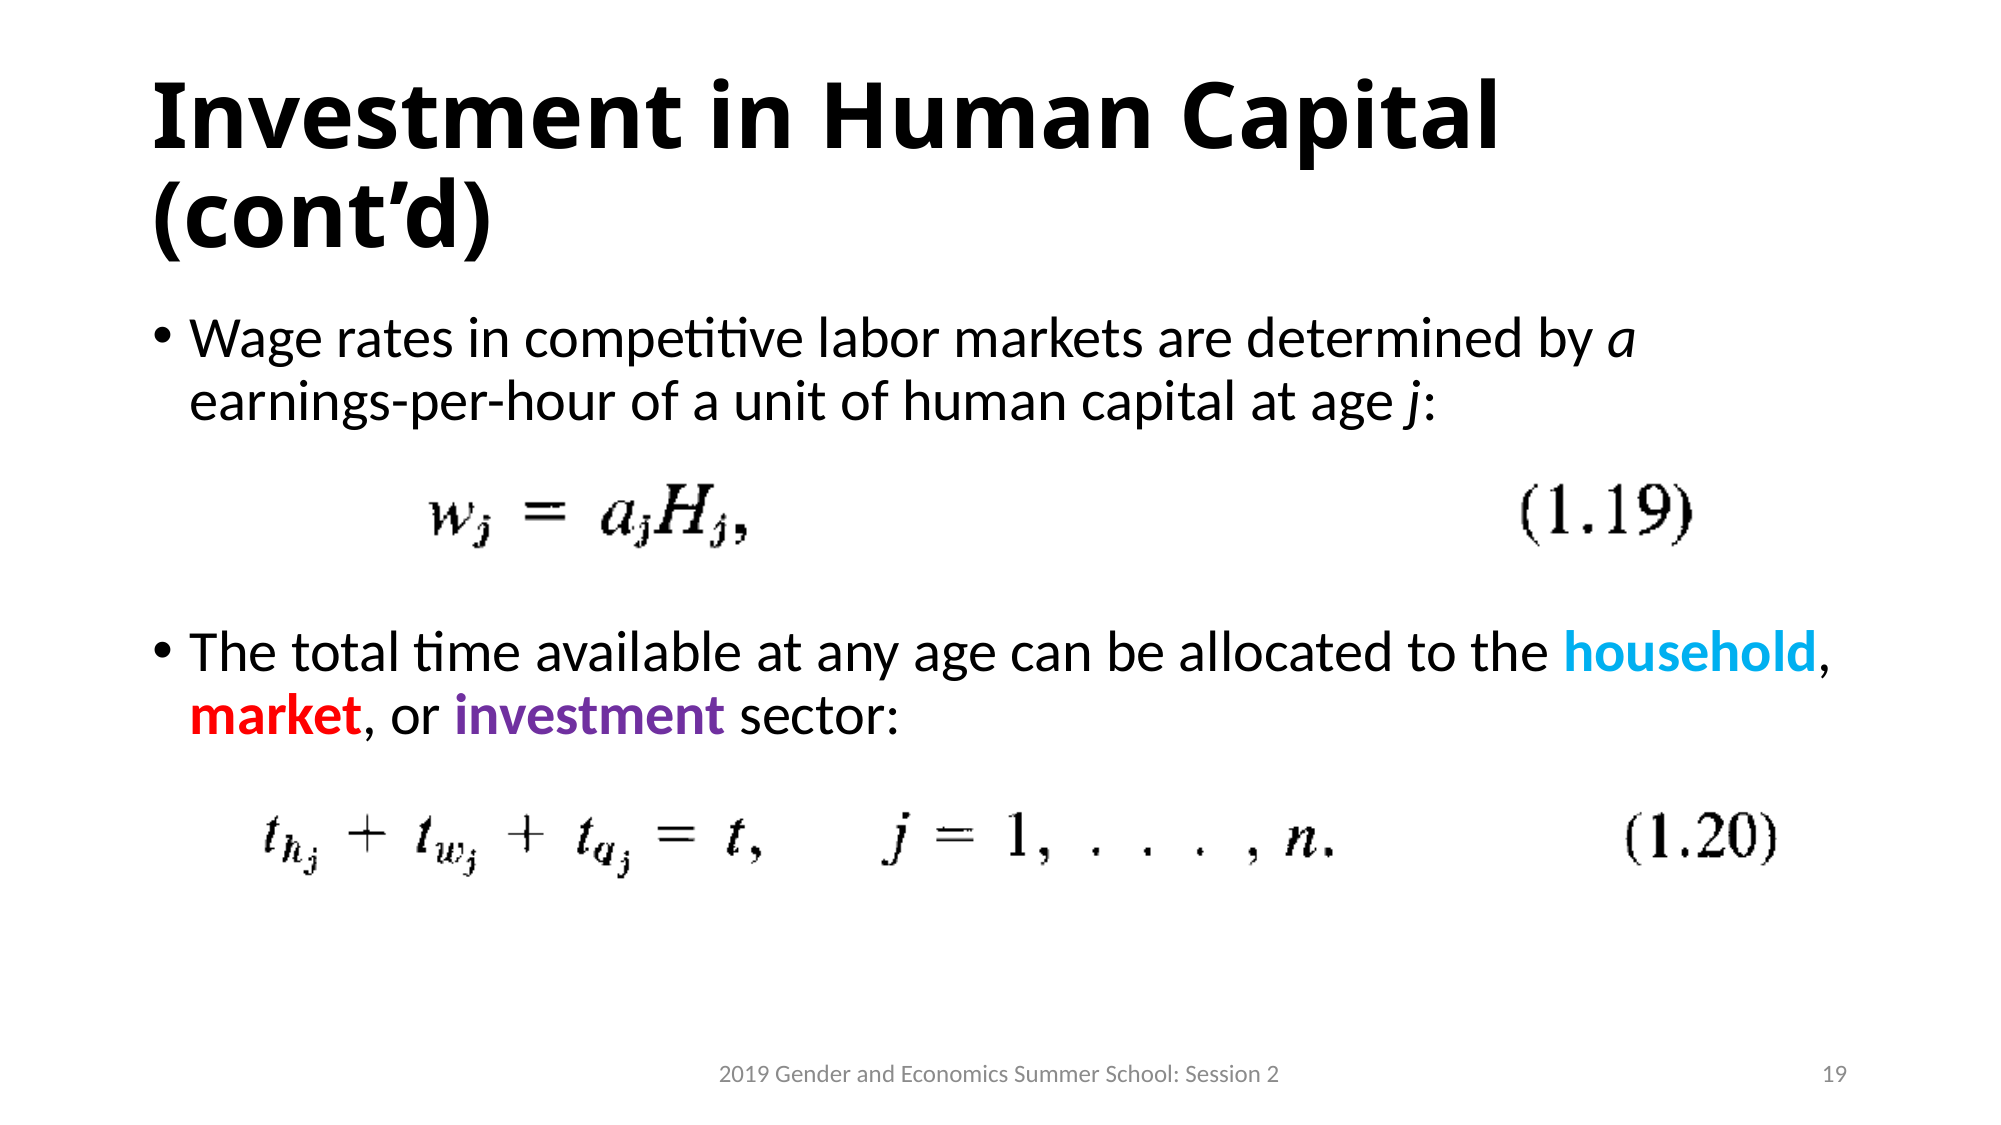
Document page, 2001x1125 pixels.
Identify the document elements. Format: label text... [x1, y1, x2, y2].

slide_number 19 [1412, 1042, 1863, 1103]
picture [413, 457, 1705, 563]
list Wage rates in competitive labor markets are determined by a earnings-per-hour of a unit of human capital at age j: The total time available at any age can be allocated to the household, market, or investment sector: [137, 299, 1863, 1014]
footer 2019 Gender and Economics Summer School: Session 2 [662, 1042, 1338, 1103]
title Investment in Human Capital (cont’d) [137, 59, 1863, 278]
picture [246, 798, 1798, 885]
